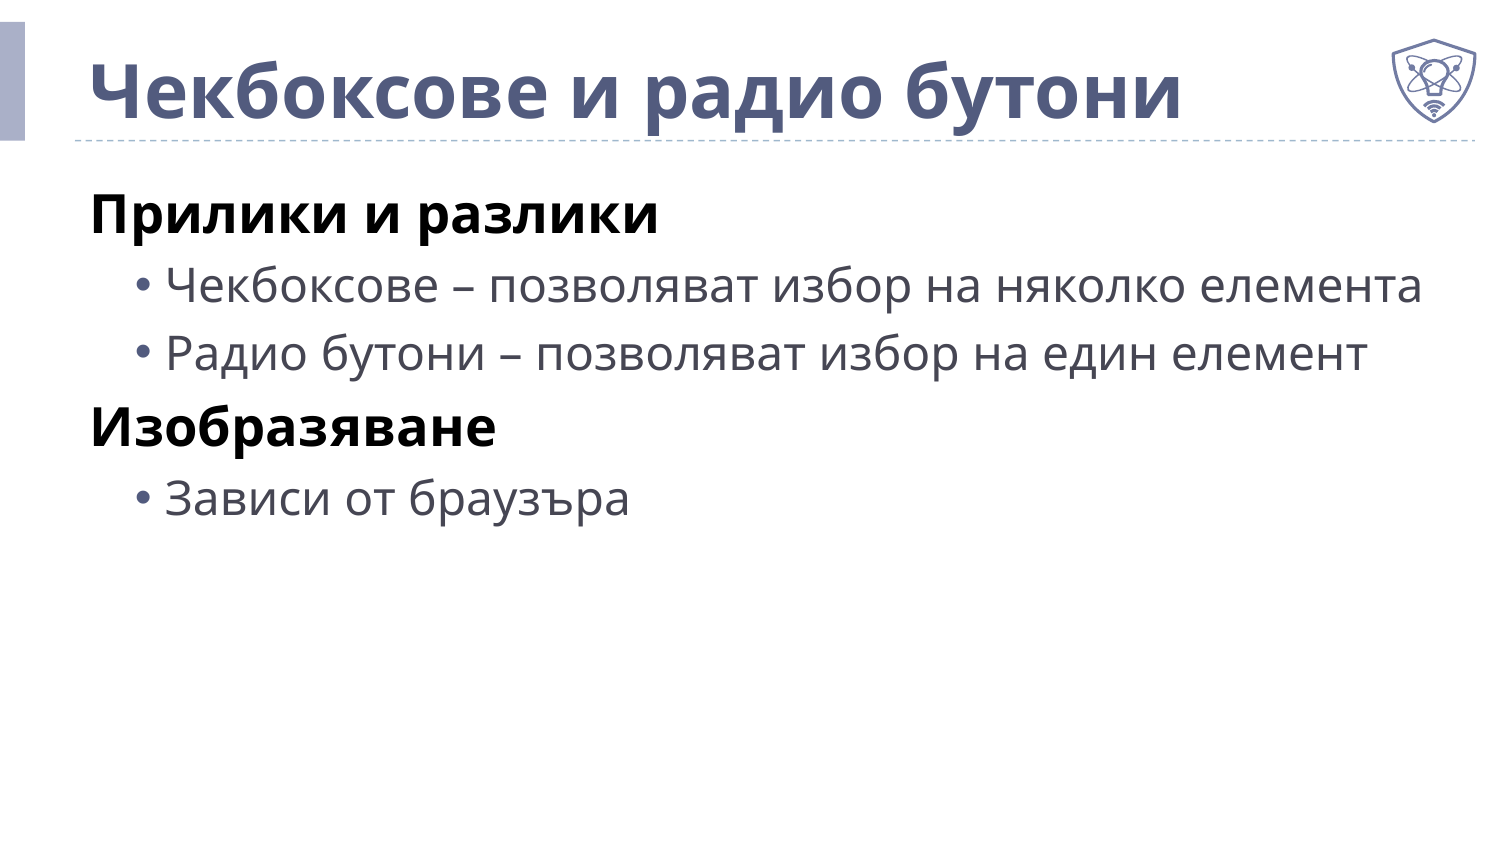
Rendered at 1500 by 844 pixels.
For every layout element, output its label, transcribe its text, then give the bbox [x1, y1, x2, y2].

list Прилики и разлики Чекбоксове – позволяват избор на няколко елемента Радио бутони – позволяват избор на един елемент Изобразяване Зависи от браузъра [75, 171, 1475, 835]
title Чекбоксове и радио бутони [75, 18, 1475, 141]
